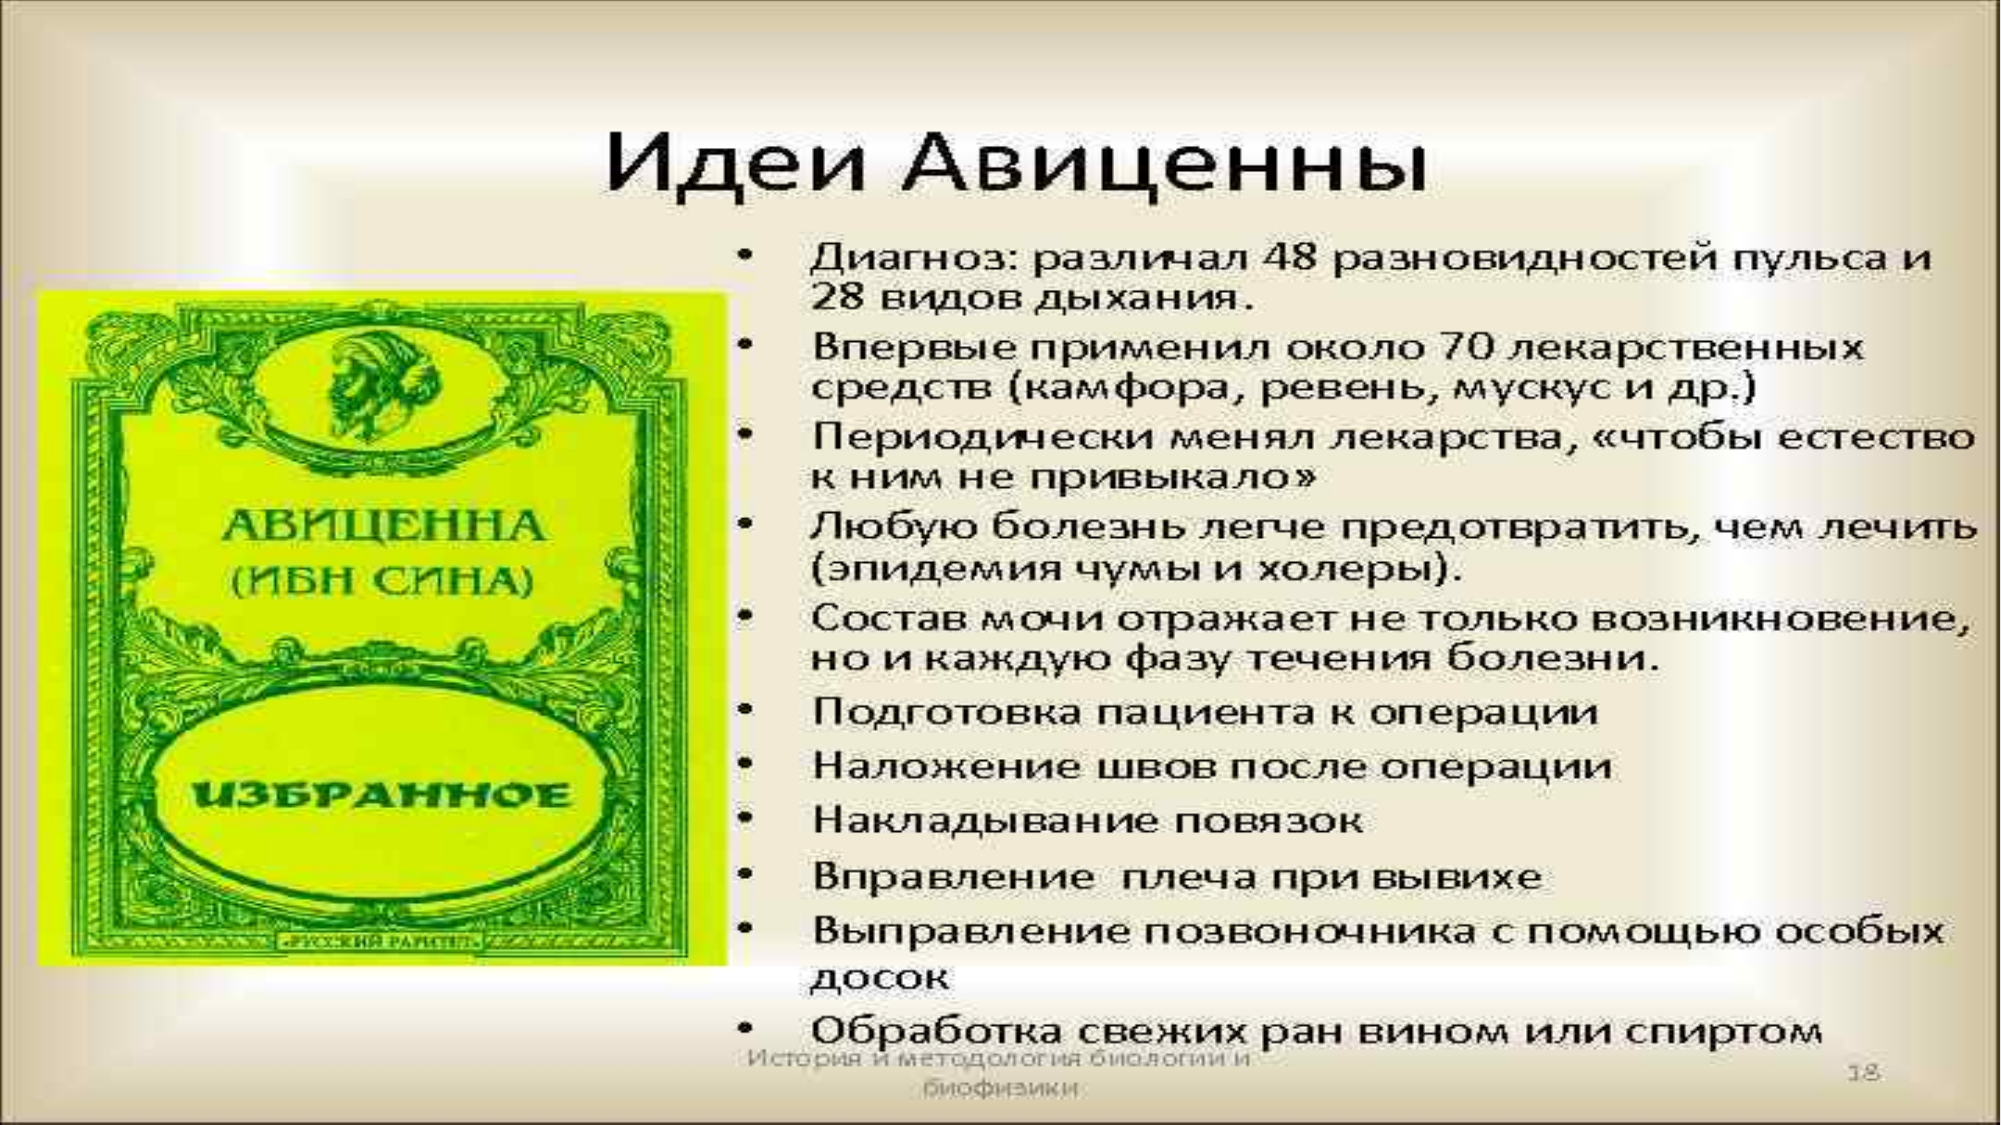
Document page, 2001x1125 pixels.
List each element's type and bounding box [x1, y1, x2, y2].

list [0, 0, 2000, 1125]
